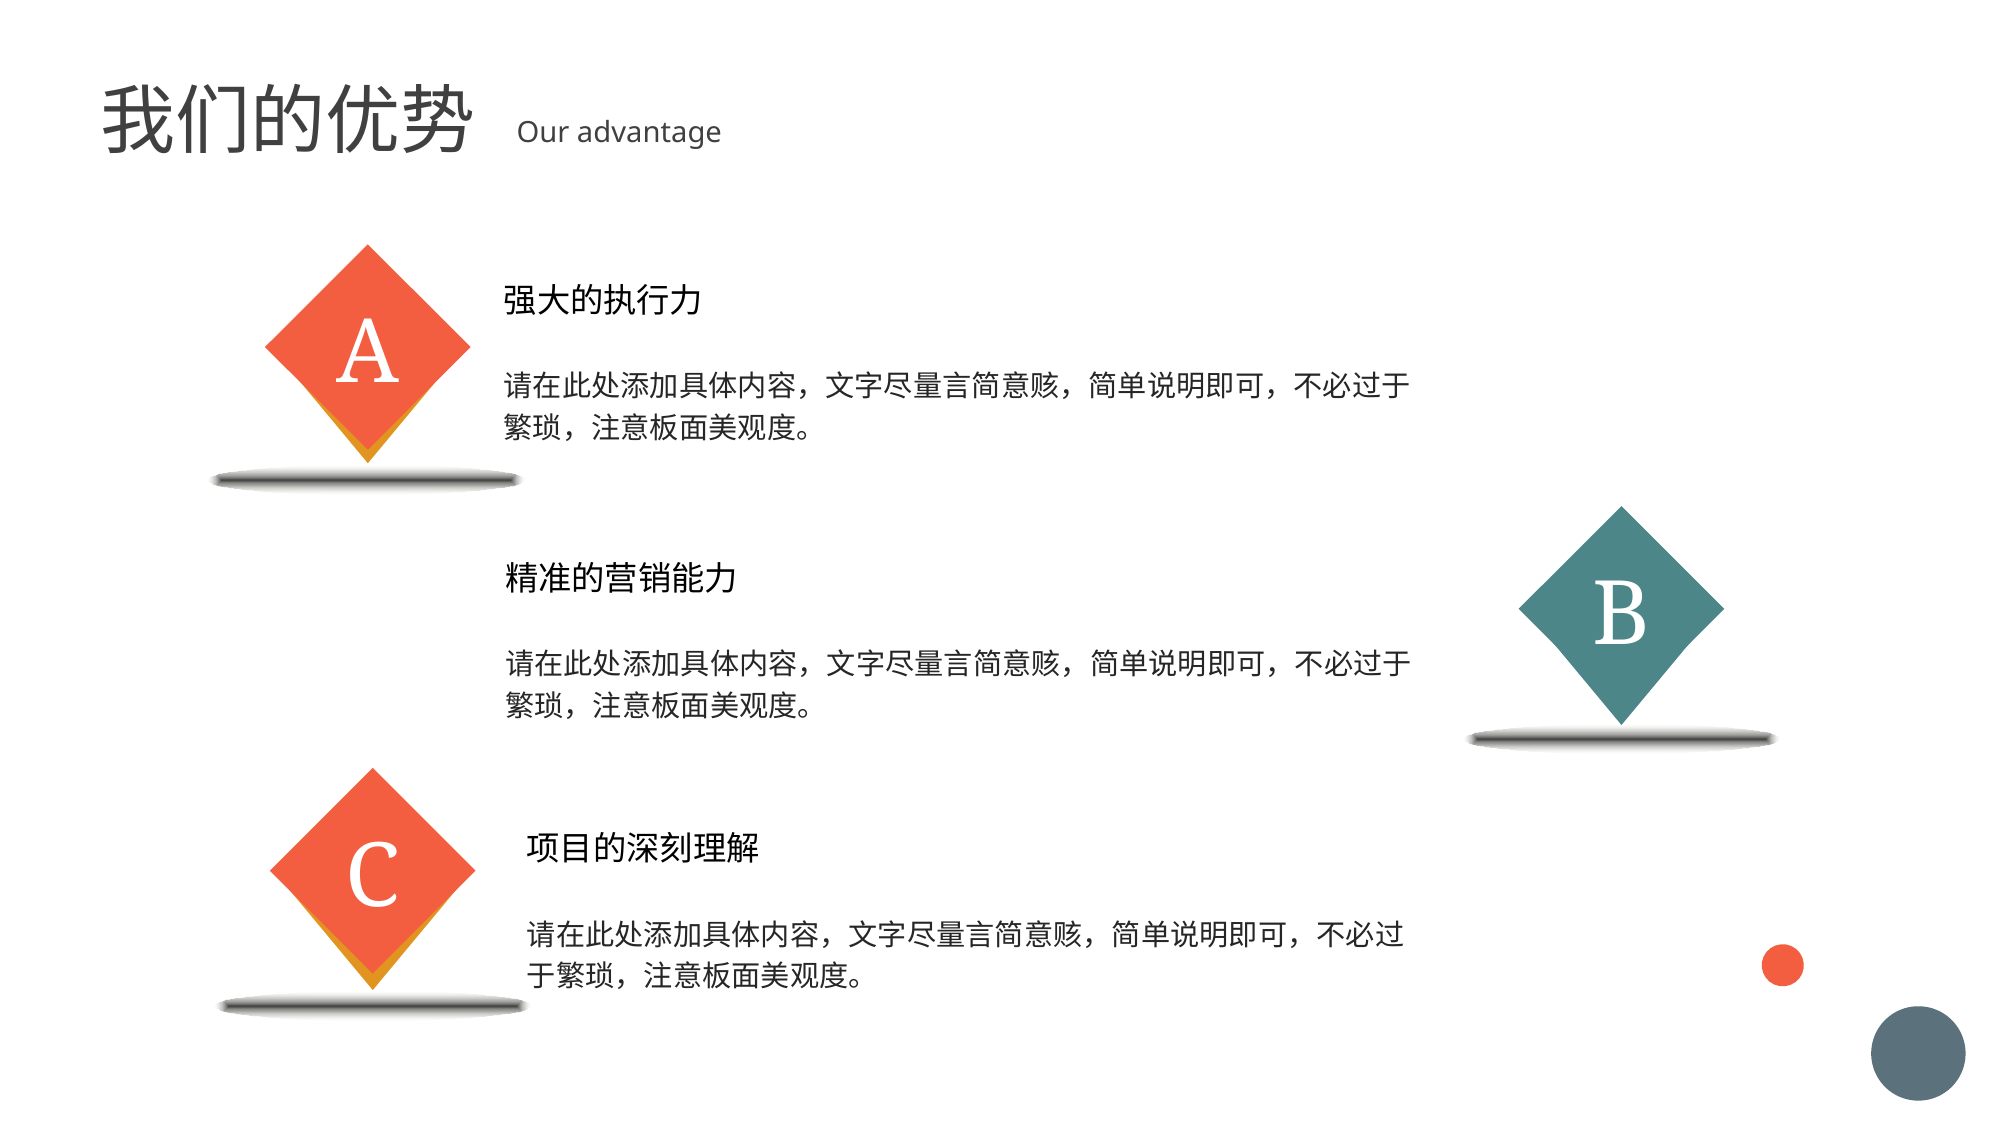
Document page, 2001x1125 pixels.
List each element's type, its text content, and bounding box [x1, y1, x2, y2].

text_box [1518, 506, 1725, 726]
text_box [269, 767, 476, 991]
text_box 强大的执行力 请在此处添加具体内容，文字尽量言简意赅，简单说明即可，不必过于繁琐，注意板面美观度。 [481, 266, 1457, 551]
text_box 我们的优势 [85, 65, 551, 171]
text_box [213, 991, 504, 1021]
text_box [206, 464, 481, 495]
text_box 项目的深刻理解 请在此处添加具体内容，文字尽量言简意赅，简单说明即可，不必过于繁琐，注意板面美观度。 [504, 817, 1434, 1087]
text_box [1870, 1005, 1967, 1102]
text_box [1462, 726, 1781, 754]
text_box [1760, 943, 1805, 988]
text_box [264, 244, 471, 464]
text_box Our advantage [501, 105, 897, 156]
text_box 精准的营销能力 请在此处添加具体内容，文字尽量言简意赅，简单说明即可，不必过于繁琐，注意板面美观度。 [483, 544, 1455, 817]
